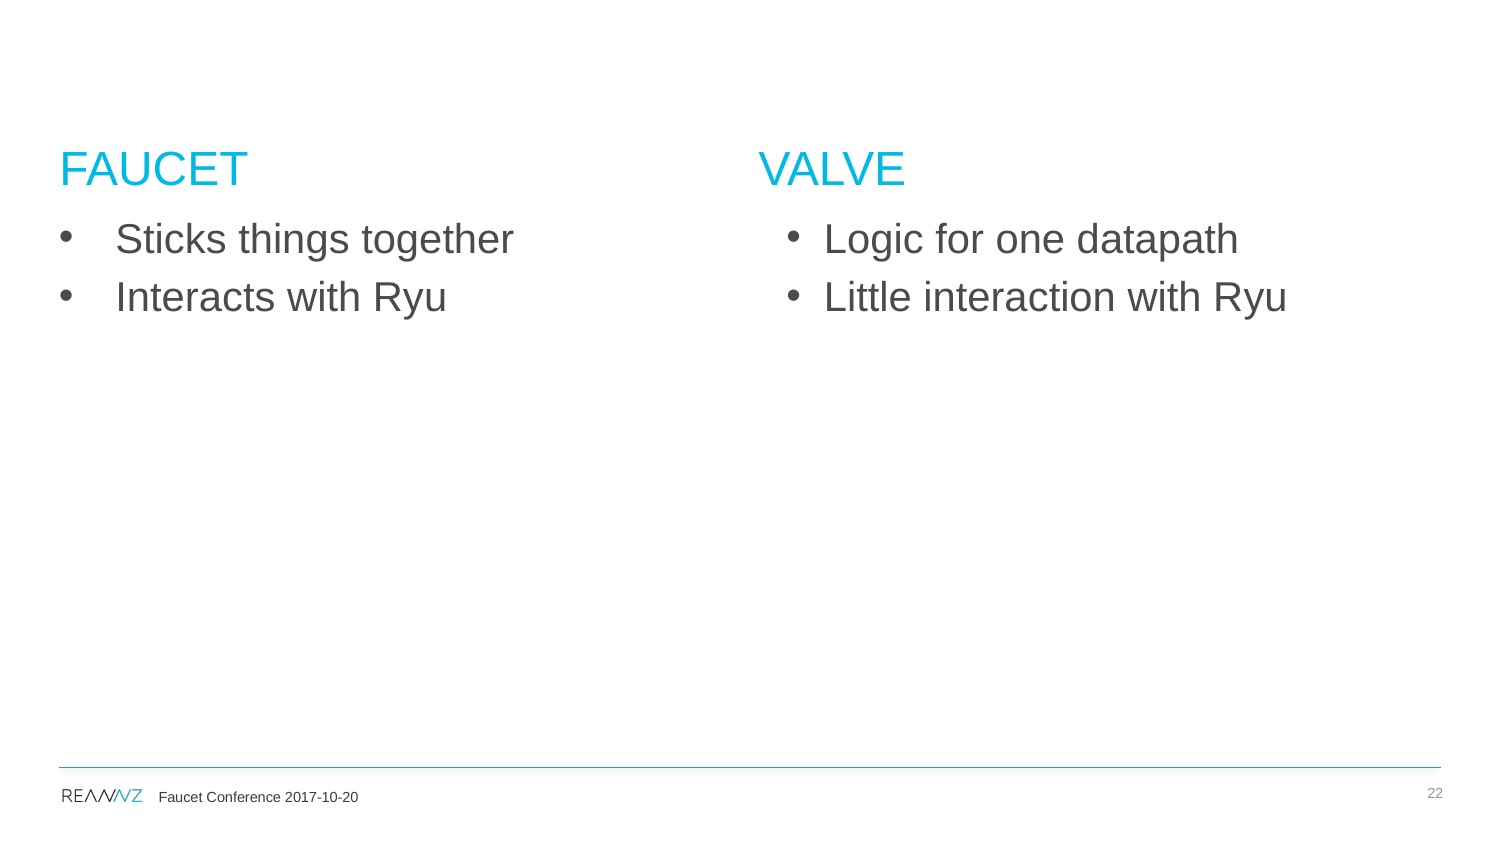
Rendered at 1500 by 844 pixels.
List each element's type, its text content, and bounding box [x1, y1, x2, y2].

list Faucet [59, 149, 589, 204]
list Logic for one datapath Little interaction with Ryu [753, 203, 1421, 573]
list Sticks things together Interacts with Ryu [59, 203, 727, 573]
text_box Valve [758, 149, 1288, 204]
